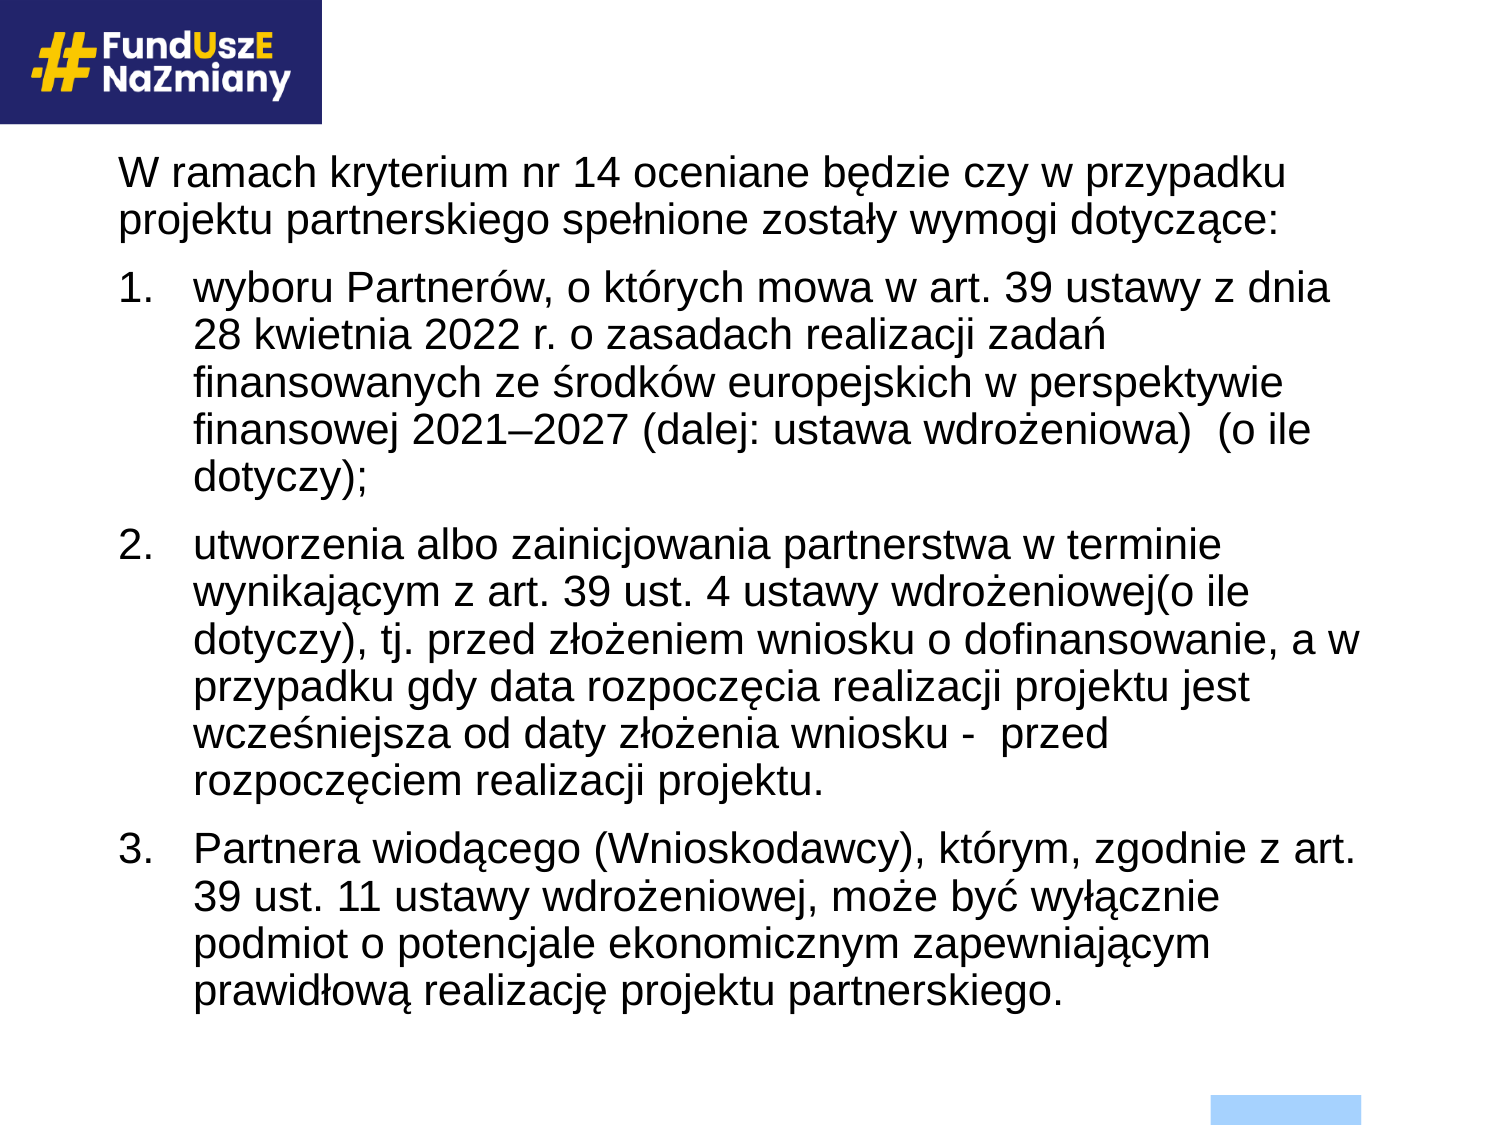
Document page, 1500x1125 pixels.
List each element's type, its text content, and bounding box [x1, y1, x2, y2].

picture [0, 0, 1500, 1125]
list W ramach kryterium nr 14 oceniane będzie czy w przypadku projektu partnerskiego spełnione zostały wymogi dotyczące: wyboru Partnerów, o których mowa w art. 39 ustawy z dnia 28 kwietnia 2022 r. o zasadach realizacji zadań finansowanych ze środków europejskich w perspektywie finansowej 2021–2027 (dalej: ustawa wdrożeniowa) (o ile dotyczy); utworzenia albo zainicjowania partnerstwa w terminie wynikającym z art. 39 ust. 4 ustawy wdrożeniowej(o ile dotyczy), tj. przed złożeniem wniosku o dofinansowanie, a w przypadku gdy data rozpoczęcia realizacji projektu jest wcześniejsza od daty złożenia wniosku - przed rozpoczęciem realizacji projektu. Partnera wiodącego (Wnioskodawcy), którym, zgodnie z art. 39 ust. 11 ustawy wdrożeniowej, może być wyłącznie podmiot o potencjale ekonomicznym zapewniającym prawidłową realizację projektu partnerskiego. [103, 141, 1397, 1048]
